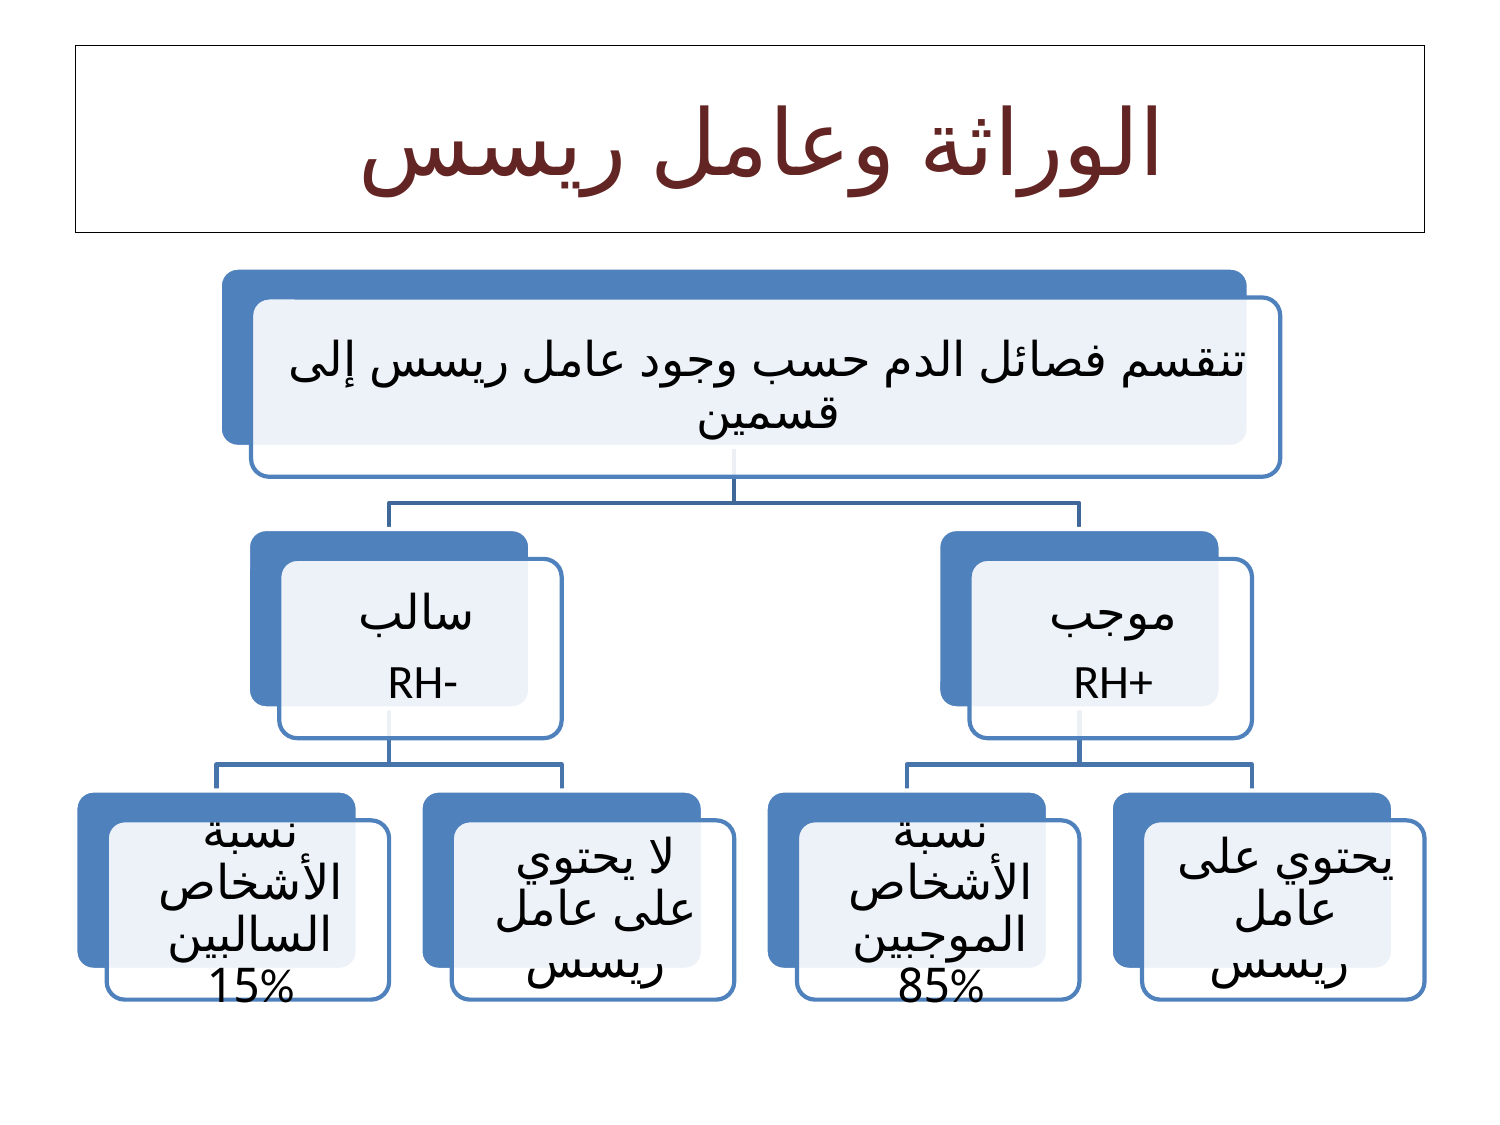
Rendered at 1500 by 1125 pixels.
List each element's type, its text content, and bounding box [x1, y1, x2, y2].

title الوراثة وعامل ريسس [75, 45, 1425, 233]
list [74, 262, 1426, 1006]
